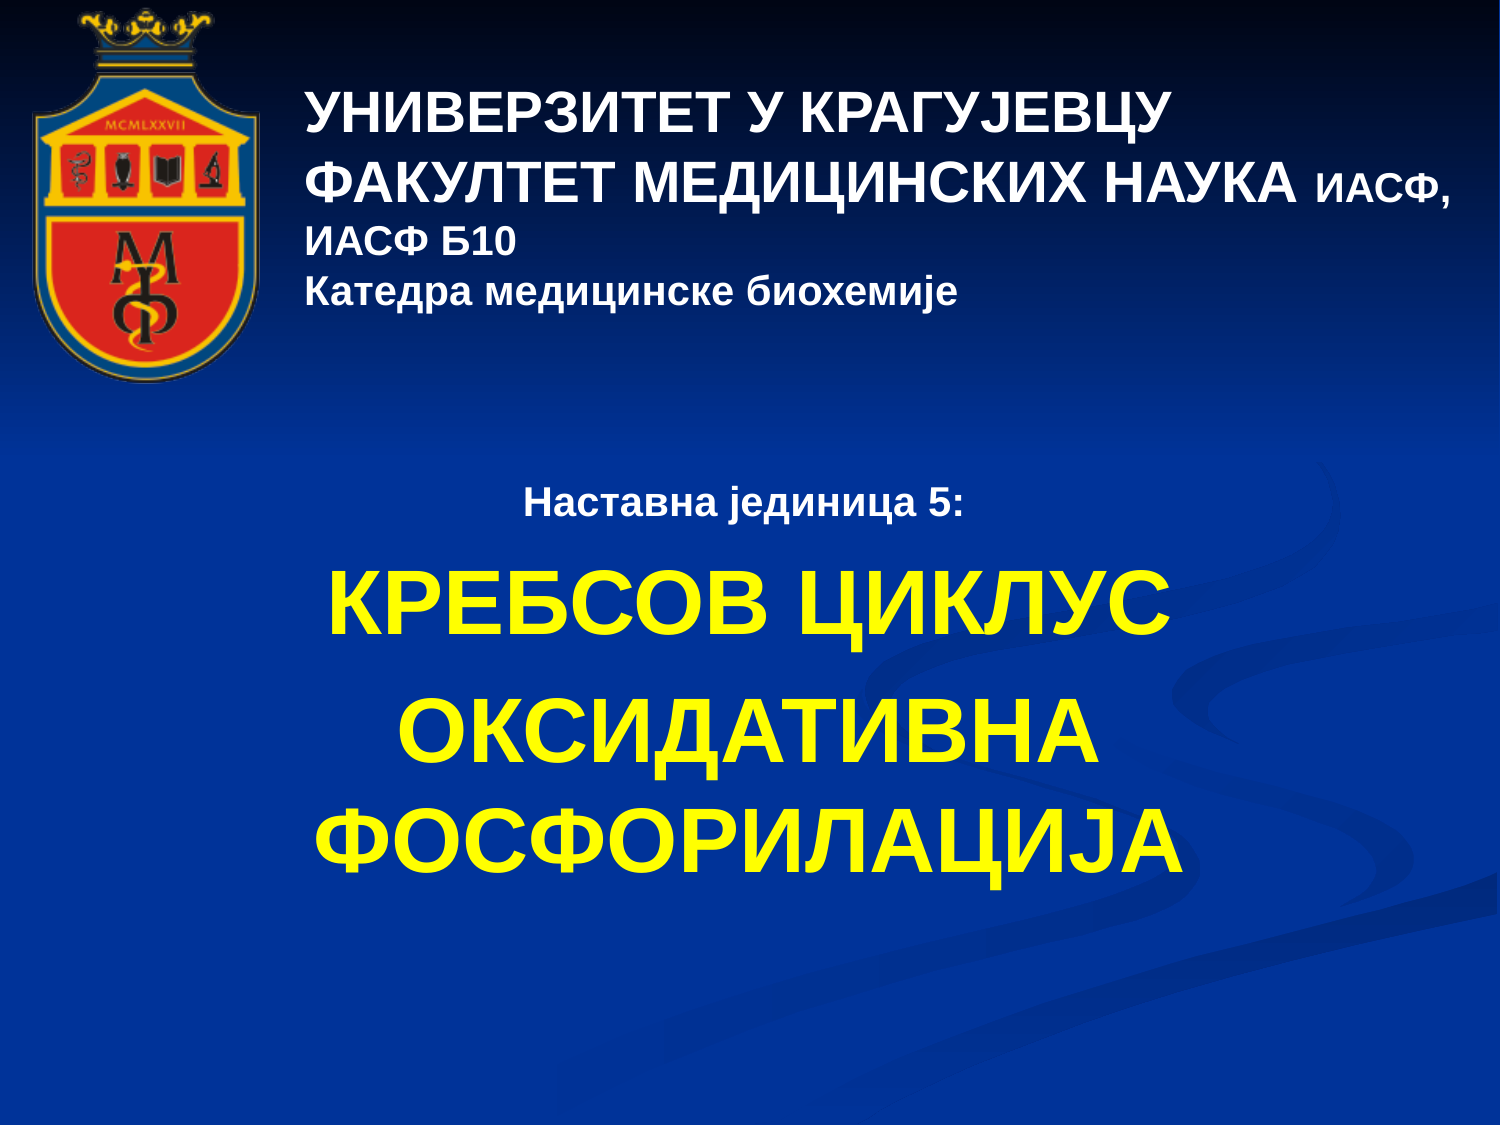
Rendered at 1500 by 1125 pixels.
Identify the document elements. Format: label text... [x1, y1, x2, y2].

picture [0, 0, 288, 393]
subtitle Наставна јединица 5: КРЕБСОВ ЦИКЛУС ОКСИДАТИВНА ФОСФОРИЛАЦИЈА [0, 408, 1500, 1059]
text_box УНИВЕРЗИТЕТ У КРАГУЈЕВЦУ ФАКУЛТЕТ МЕДИЦИНСКИХ НАУКА ИАСФ, ИАСФ Б10 Катедра медицинске биохемије [291, 66, 1471, 322]
